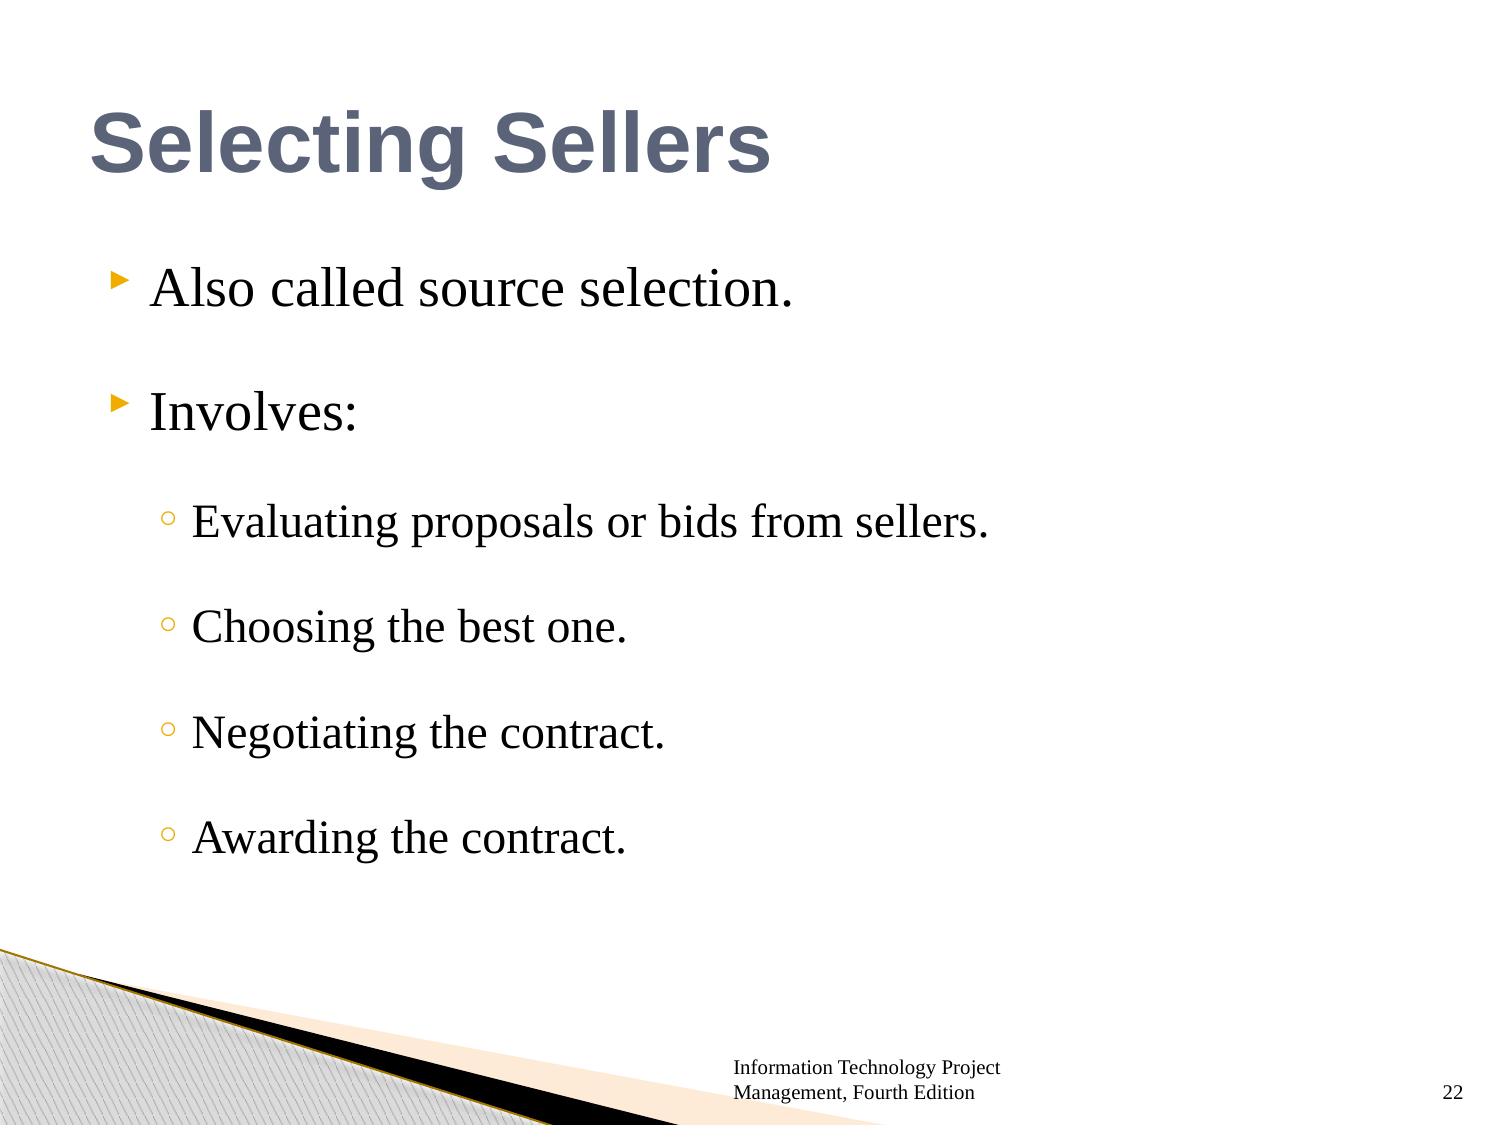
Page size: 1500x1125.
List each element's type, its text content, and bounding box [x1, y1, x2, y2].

title Selecting Sellers [75, 45, 1425, 233]
footer Information Technology Project Management, Fourth Edition [718, 1051, 1105, 1112]
list Also called source selection. Involves: Evaluating proposals or bids from sellers. Choosing the best one. Negotiating the contract. Awarding the contract. [75, 243, 1425, 986]
slide_number 22 [1418, 1051, 1479, 1112]
